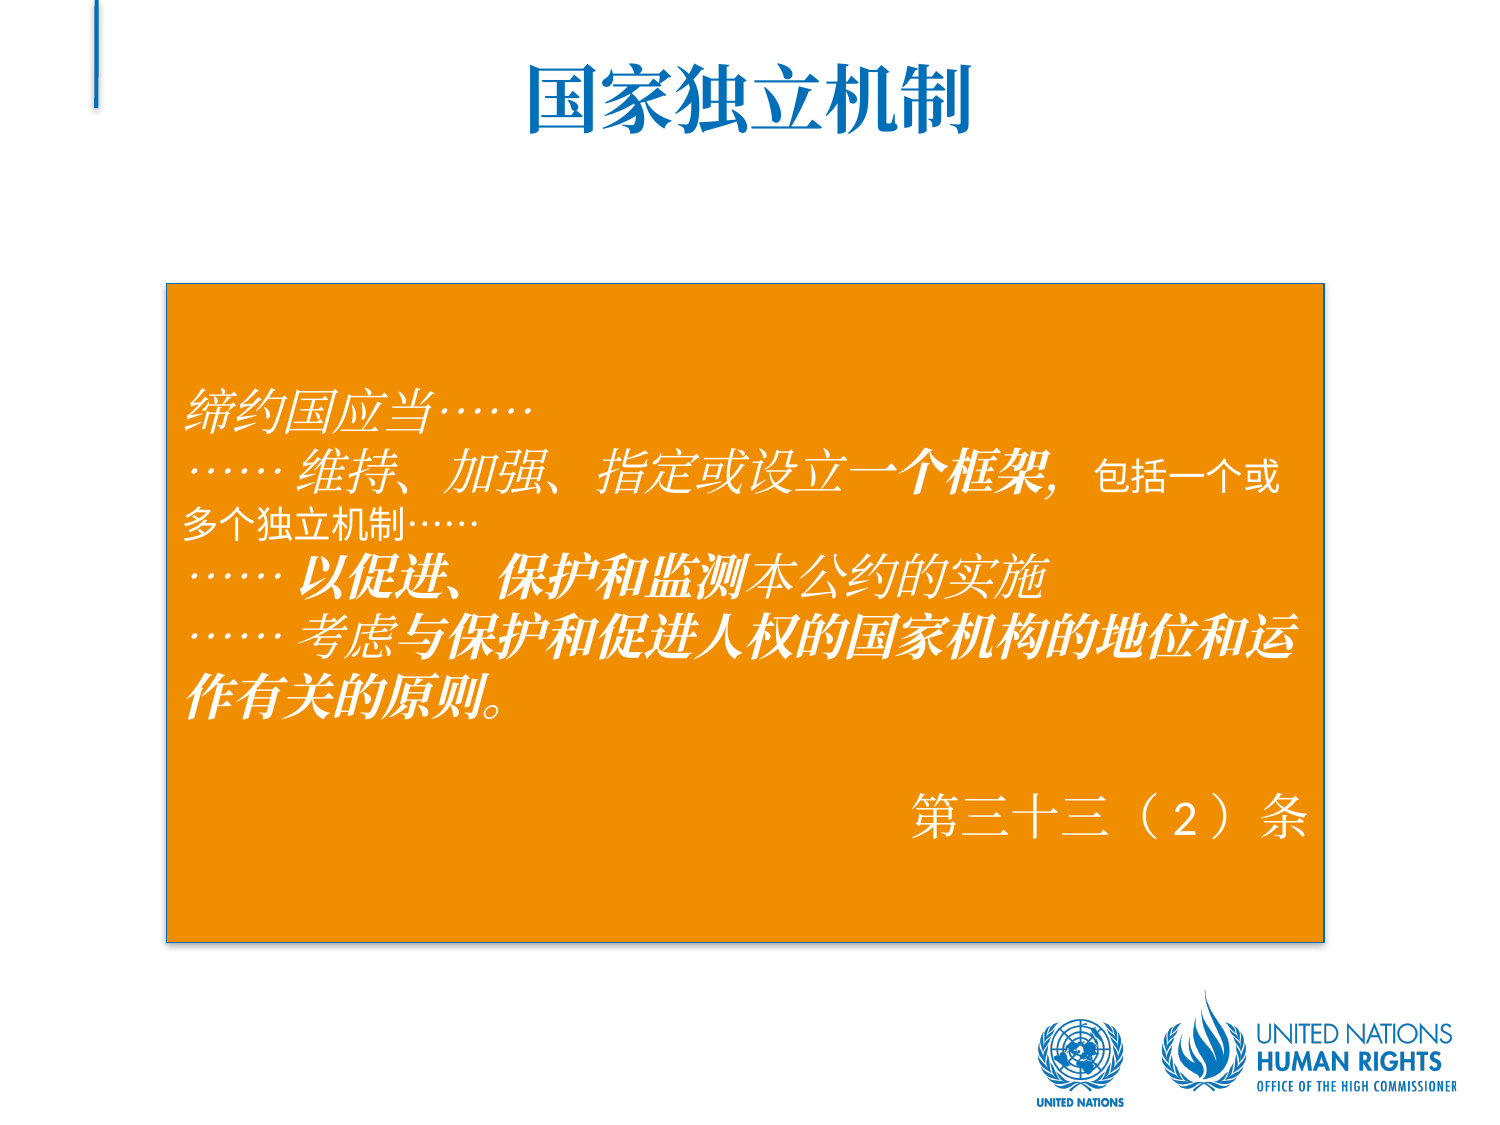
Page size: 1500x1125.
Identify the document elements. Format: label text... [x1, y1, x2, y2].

title 国家独立机制 [62, 45, 1437, 224]
picture [1037, 990, 1457, 1107]
text_box 缔约国应当…… ……维持、加强、指定或设立一个框架，包括一个或多个独立机制…… ……以促进、保护和监测本公约的实施 ……考虑与保护和促进人权的国家机构的地位和运作有关的原则。 第三十三（2）条 [166, 283, 1325, 943]
